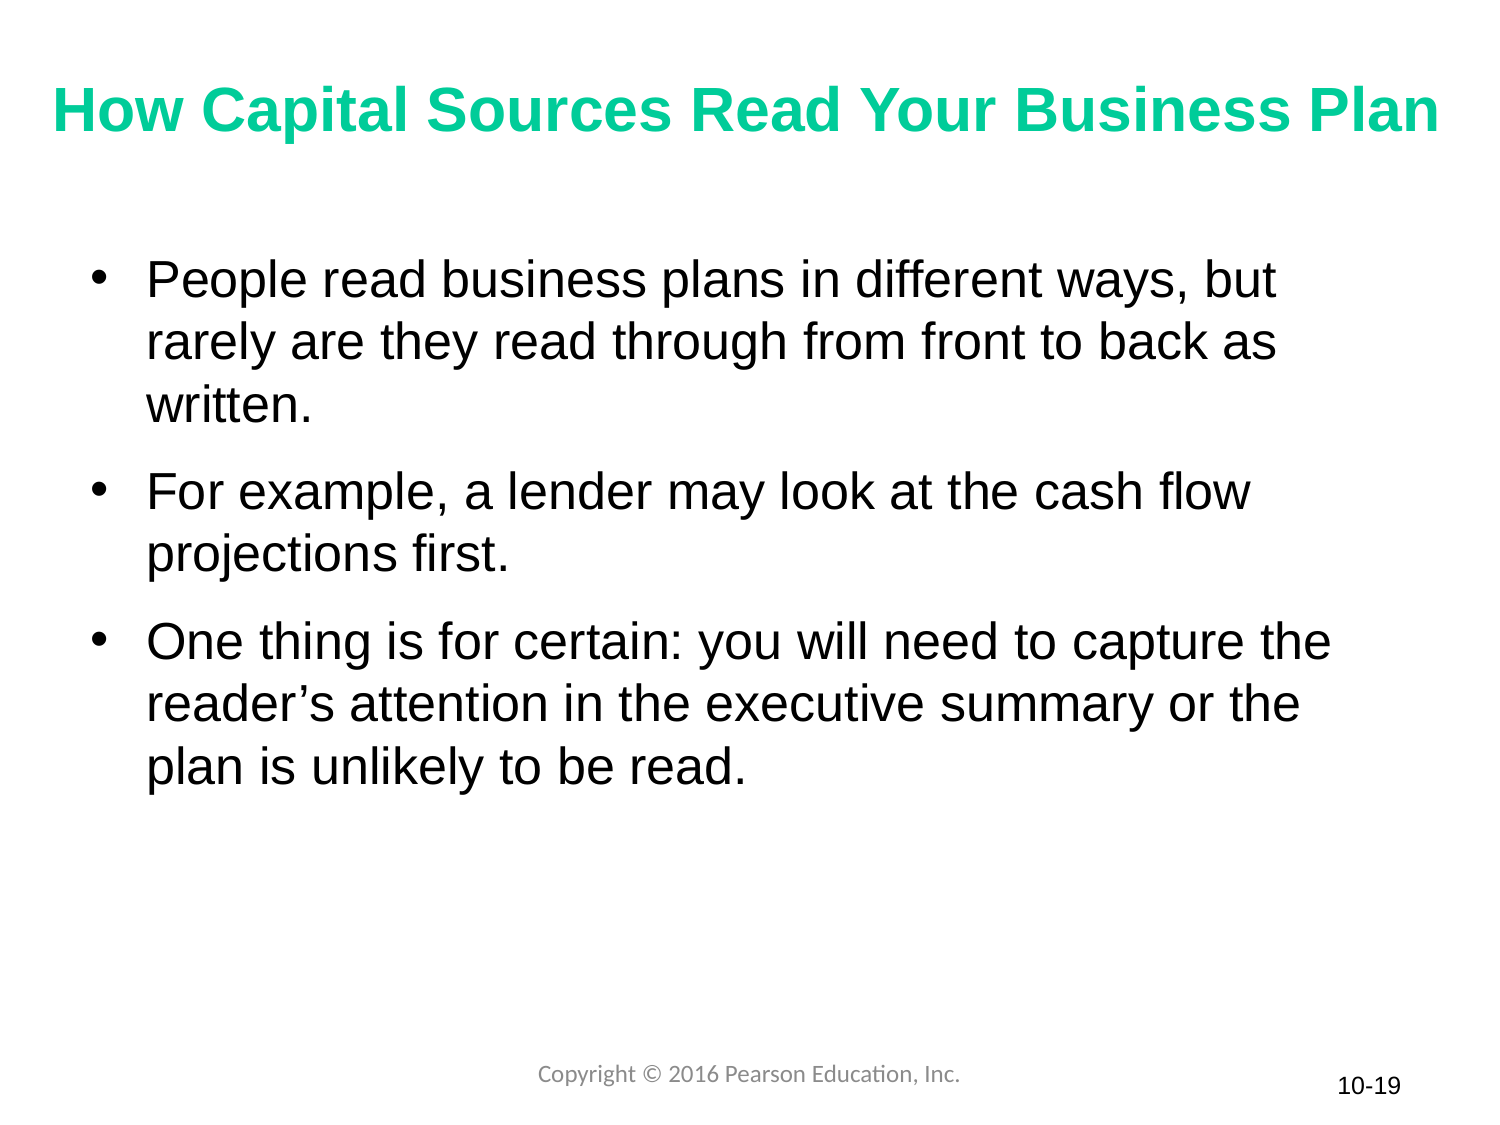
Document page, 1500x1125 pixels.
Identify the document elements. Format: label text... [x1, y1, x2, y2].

title How Capital Sources Read Your Business Plan [37, 12, 1475, 200]
footer Copyright © 2016 Pearson Education, Inc. [512, 1042, 988, 1103]
list People read business plans in different ways, but rarely are they read through from front to back as written. For example, a lender may look at the cash flow projections first. One thing is for certain: you will need to capture the reader’s attention in the executive summary or the plan is unlikely to be read. [75, 237, 1425, 980]
